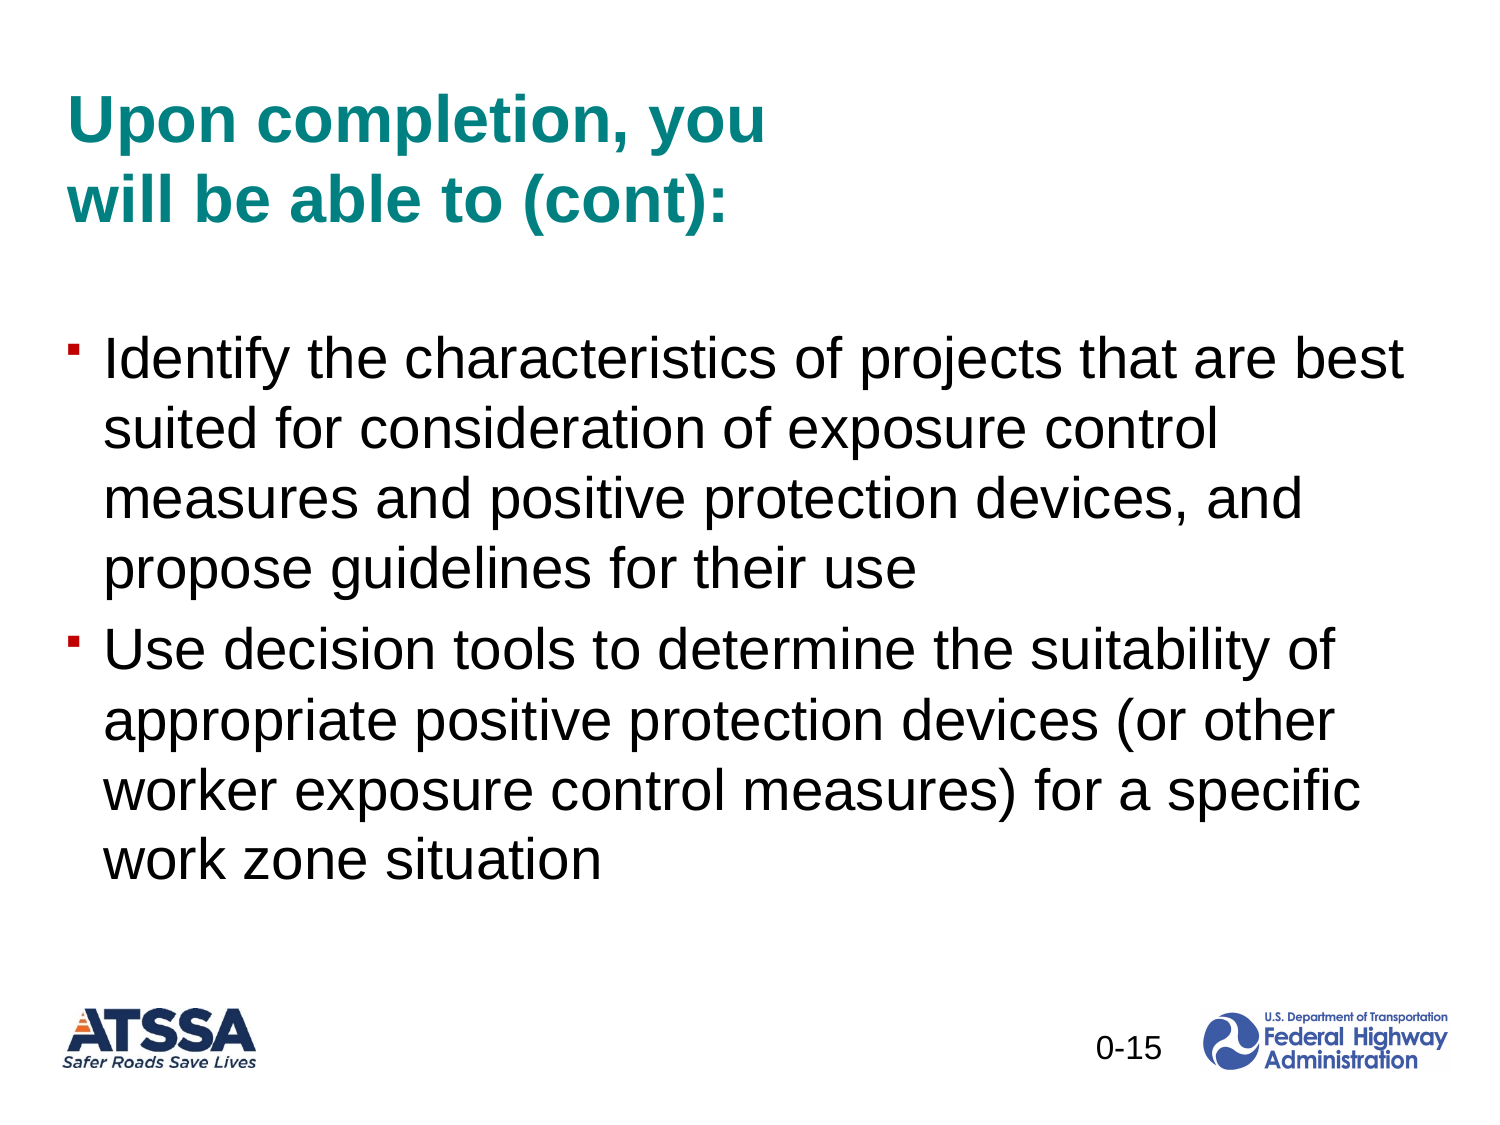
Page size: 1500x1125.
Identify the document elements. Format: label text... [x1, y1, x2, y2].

list Identify the characteristics of projects that are best suited for consideration of exposure control measures and positive protection devices, and propose guidelines for their use Use decision tools to determine the suitability of appropriate positive protection devices (or other worker exposure control measures) for a specific work zone situation [49, 312, 1438, 1051]
picture [62, 1051, 256, 1068]
title Upon completion, you will be able to (cont): [52, 50, 1500, 263]
picture [1200, 1008, 1450, 1072]
